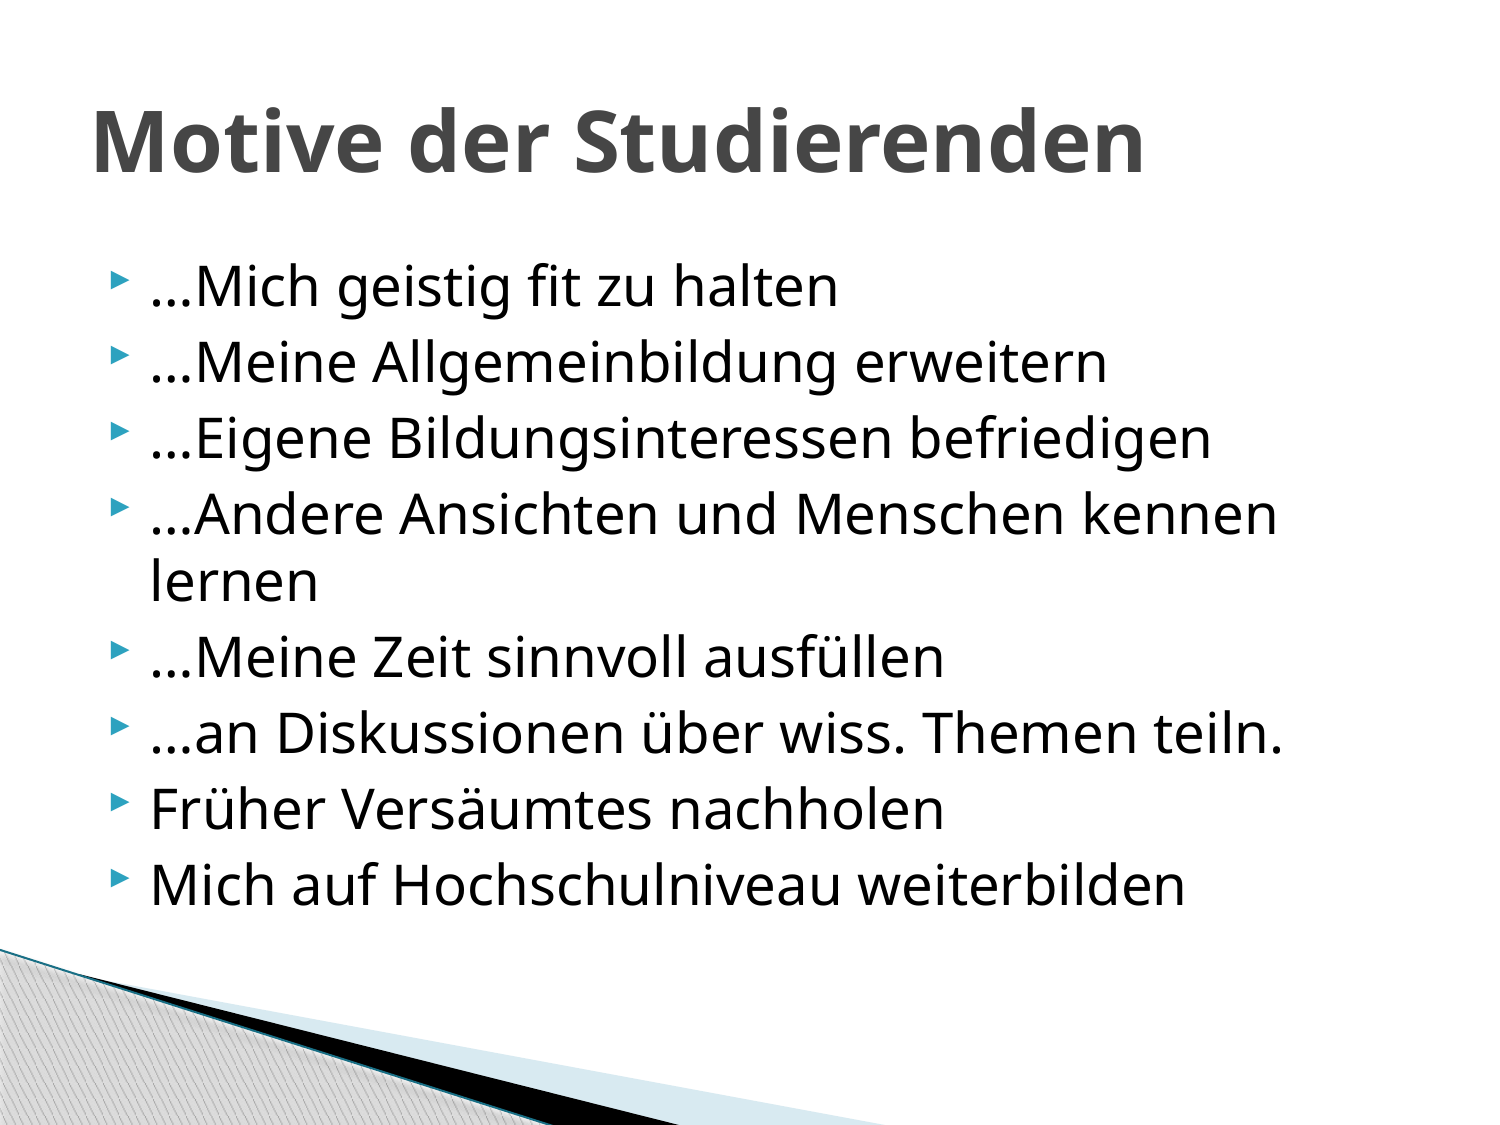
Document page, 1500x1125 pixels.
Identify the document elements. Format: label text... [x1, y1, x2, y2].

title Motive der Studierenden [75, 45, 1425, 233]
list …Mich geistig fit zu halten …Meine Allgemeinbildung erweitern …Eigene Bildungsinteressen befriedigen …Andere Ansichten und Menschen kennen lernen …Meine Zeit sinnvoll ausfüllen …an Diskussionen über wiss. Themen teiln. Früher Versäumtes nachholen Mich auf Hochschulniveau weiterbilden [75, 243, 1425, 986]
